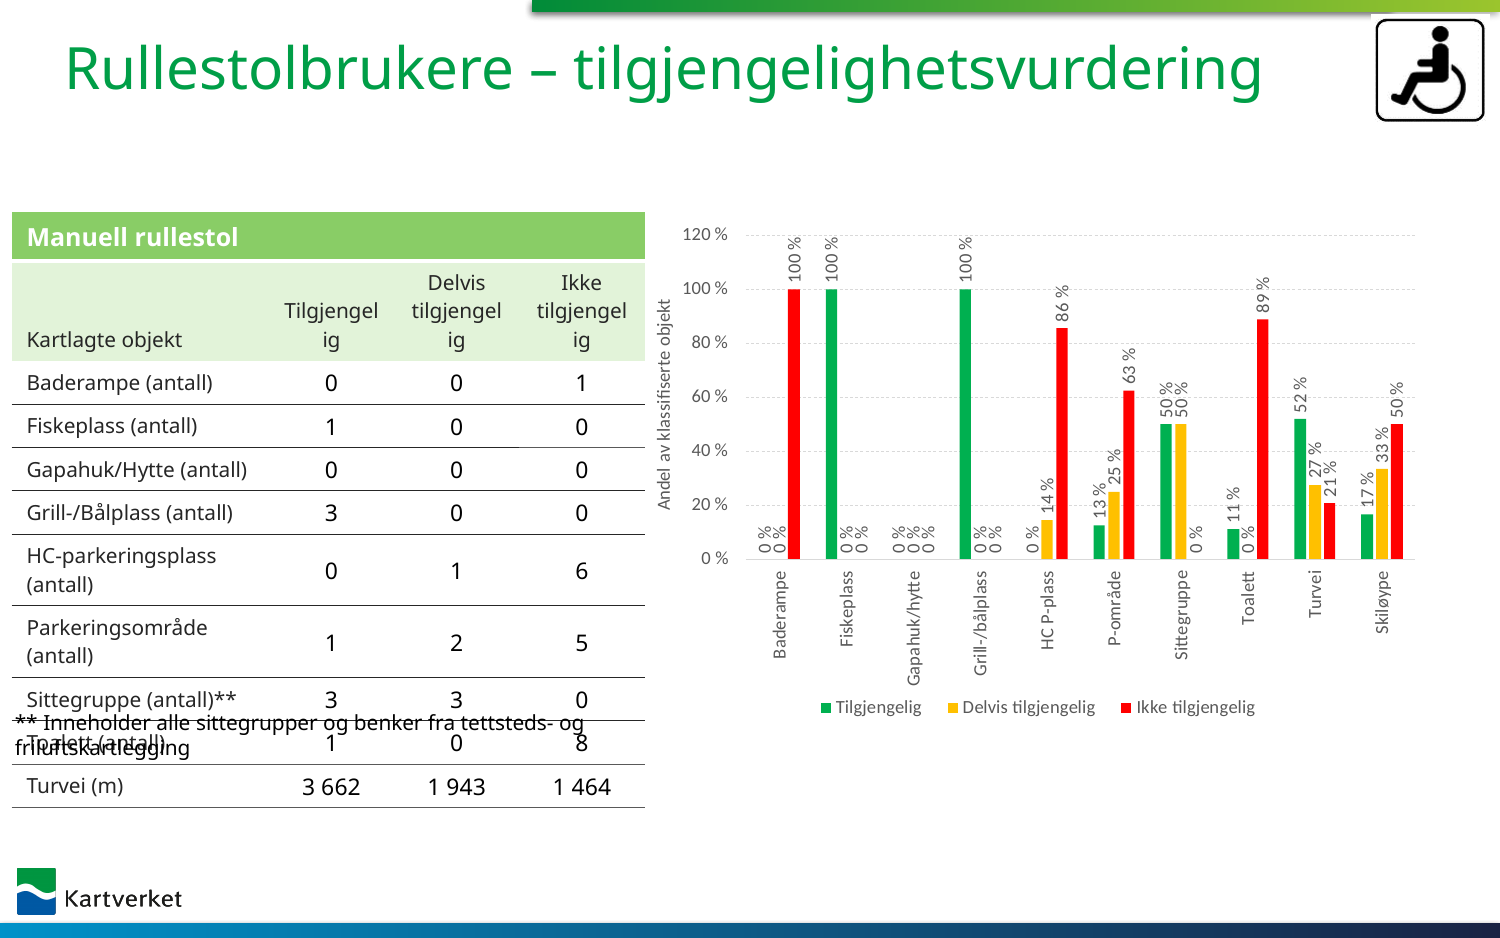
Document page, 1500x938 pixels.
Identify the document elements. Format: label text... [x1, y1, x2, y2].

table_cell 0 [519, 448, 638, 490]
table_cell 1 943 [394, 768, 519, 807]
table_cell Sittegruppe (antall)** [12, 678, 269, 702]
table_cell 0 [269, 448, 394, 490]
table_cell 0 [519, 405, 638, 447]
table_cell 1 [394, 535, 519, 605]
table_cell 0 [394, 405, 519, 447]
table_cell Fiskeplass (antall) [12, 405, 269, 447]
picture [643, 218, 1426, 728]
table_cell Grill-/Bålplass (antall) [12, 491, 269, 534]
table_cell 2 [394, 606, 519, 677]
table_cell 3 [269, 678, 394, 702]
table_cell 1 464 [519, 768, 645, 807]
table_cell Delvis tilgjengelig [394, 263, 519, 361]
table_cell 0 [394, 448, 519, 490]
table_cell 1 [269, 606, 394, 677]
table_cell 0 [269, 535, 394, 605]
table_cell 3 [269, 491, 394, 534]
table_cell Ikke tilgjengelig [519, 263, 638, 361]
table_header Manuell rullestol [12, 212, 645, 259]
table_cell Parkeringsområde (antall) [12, 606, 269, 677]
text_box ** Inneholder alle sittegrupper og benker fra tettsteds- og friluftskartlegging [0, 702, 745, 768]
table_cell 3 662 [269, 768, 394, 807]
table_cell 0 [394, 491, 519, 534]
text_box Rullestolbrukere – tilgjengelighetsvurdering [49, 12, 1372, 109]
table_cell 0 [519, 678, 638, 702]
table_cell 3 [394, 678, 519, 702]
table_cell 1 [519, 361, 638, 404]
table_cell 6 [519, 535, 638, 605]
table_cell 0 [269, 361, 394, 404]
table_cell 1 [269, 405, 394, 447]
table_cell 5 [519, 606, 638, 677]
table_cell Kartlagte objekt [12, 263, 269, 361]
picture [1371, 13, 1491, 127]
table_cell Baderampe (antall) [12, 361, 269, 404]
table_cell 0 [519, 491, 638, 534]
table_cell HC-parkeringsplass (antall) [12, 535, 269, 605]
table_cell Turvei (m) [12, 768, 269, 807]
table_cell 0 [394, 361, 519, 404]
table_cell Tilgjengelig [269, 263, 394, 361]
table_cell Gapahuk/Hytte (antall) [12, 448, 269, 490]
